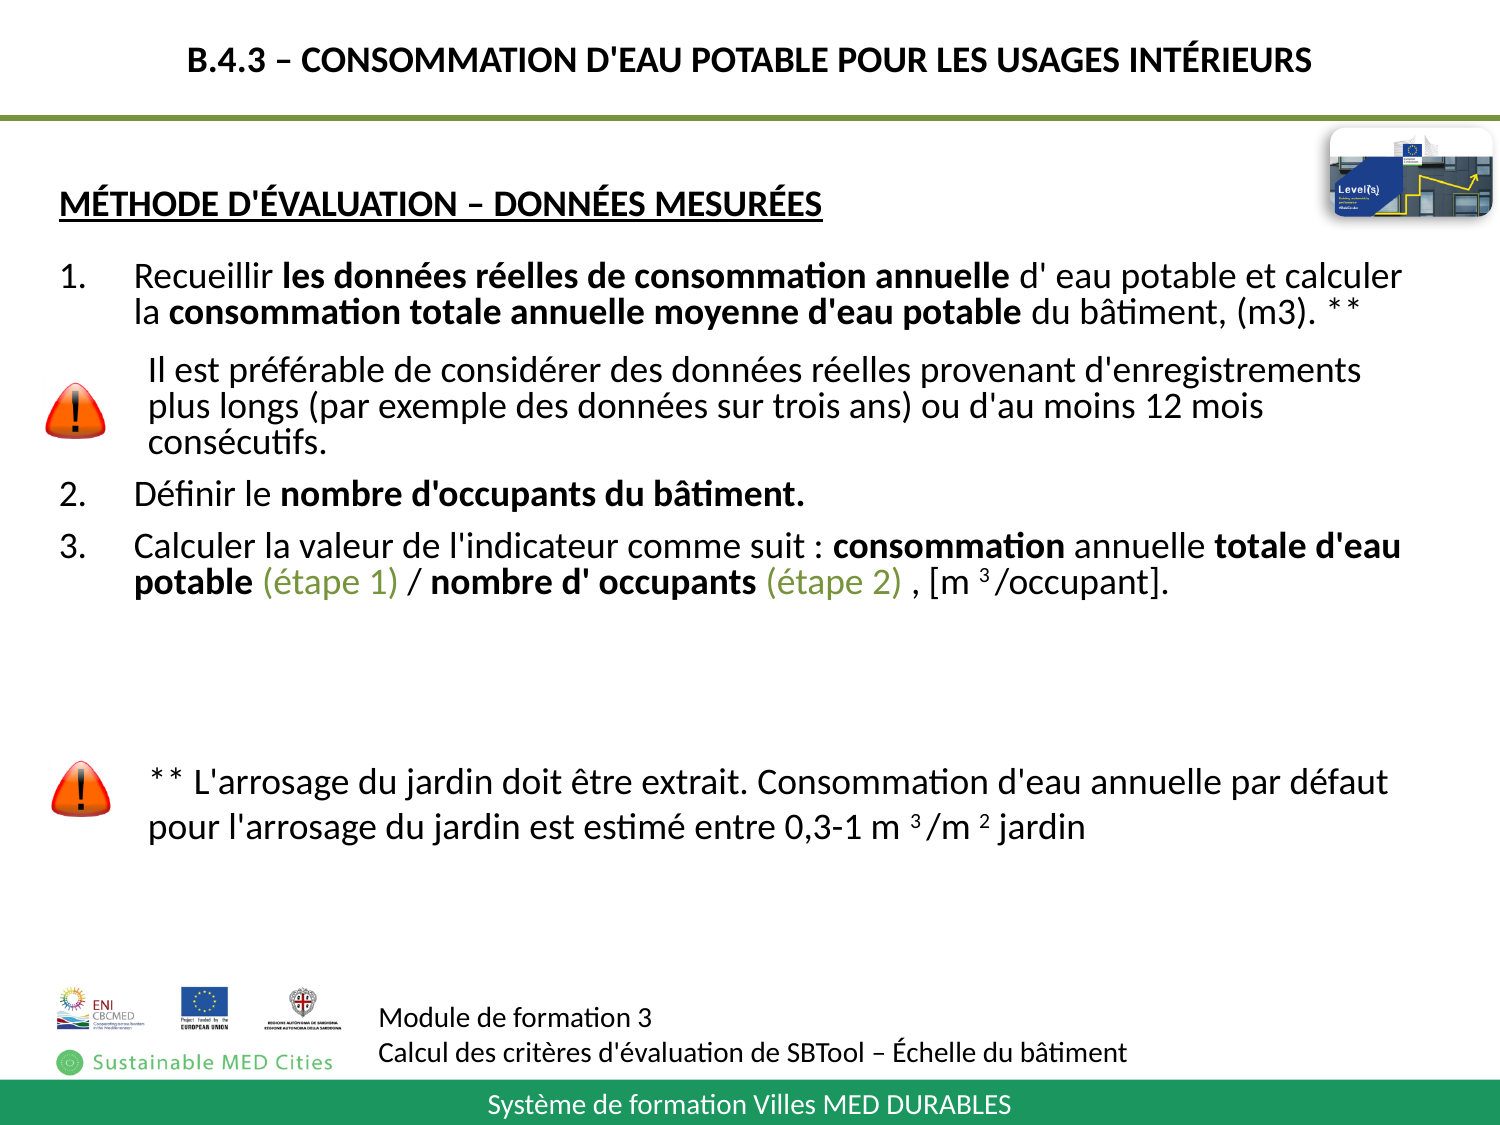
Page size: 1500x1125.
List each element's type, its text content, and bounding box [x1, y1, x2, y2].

text_box B.4.3 – CONSOMMATION D'EAU POTABLE POUR LES USAGES INTÉRIEURS [0, 0, 1500, 115]
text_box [0, 972, 1500, 1125]
list MÉTHODE D'ÉVALUATION – DONNÉES MESURÉES Recueillir les données réelles de consommation annuelle d' eau potable et calculer la consommation totale annuelle moyenne d'eau potable du bâtiment, (m3). ** Il est préférable de considérer des données réelles provenant d'enregistrements plus longs (par exemple des données sur trois ans) ou d'au moins 12 mois consécutifs. Définir le nombre d'occupants du bâtiment. Calculer la valeur de l'indicateur comme suit : consommation annuelle totale d'eau potable (étape 1) / nombre d' occupants (étape 2) , [m 3 /occupant]. [43, 172, 1439, 843]
picture [43, 379, 107, 441]
picture [49, 757, 112, 819]
picture [1329, 127, 1493, 217]
text_box ** L'arrosage du jardin doit être extrait. Consommation d'eau annuelle par défaut pour l'arrosage du jardin est estimé entre 0,3-1 m 3 /m 2 jardin [133, 749, 1453, 855]
